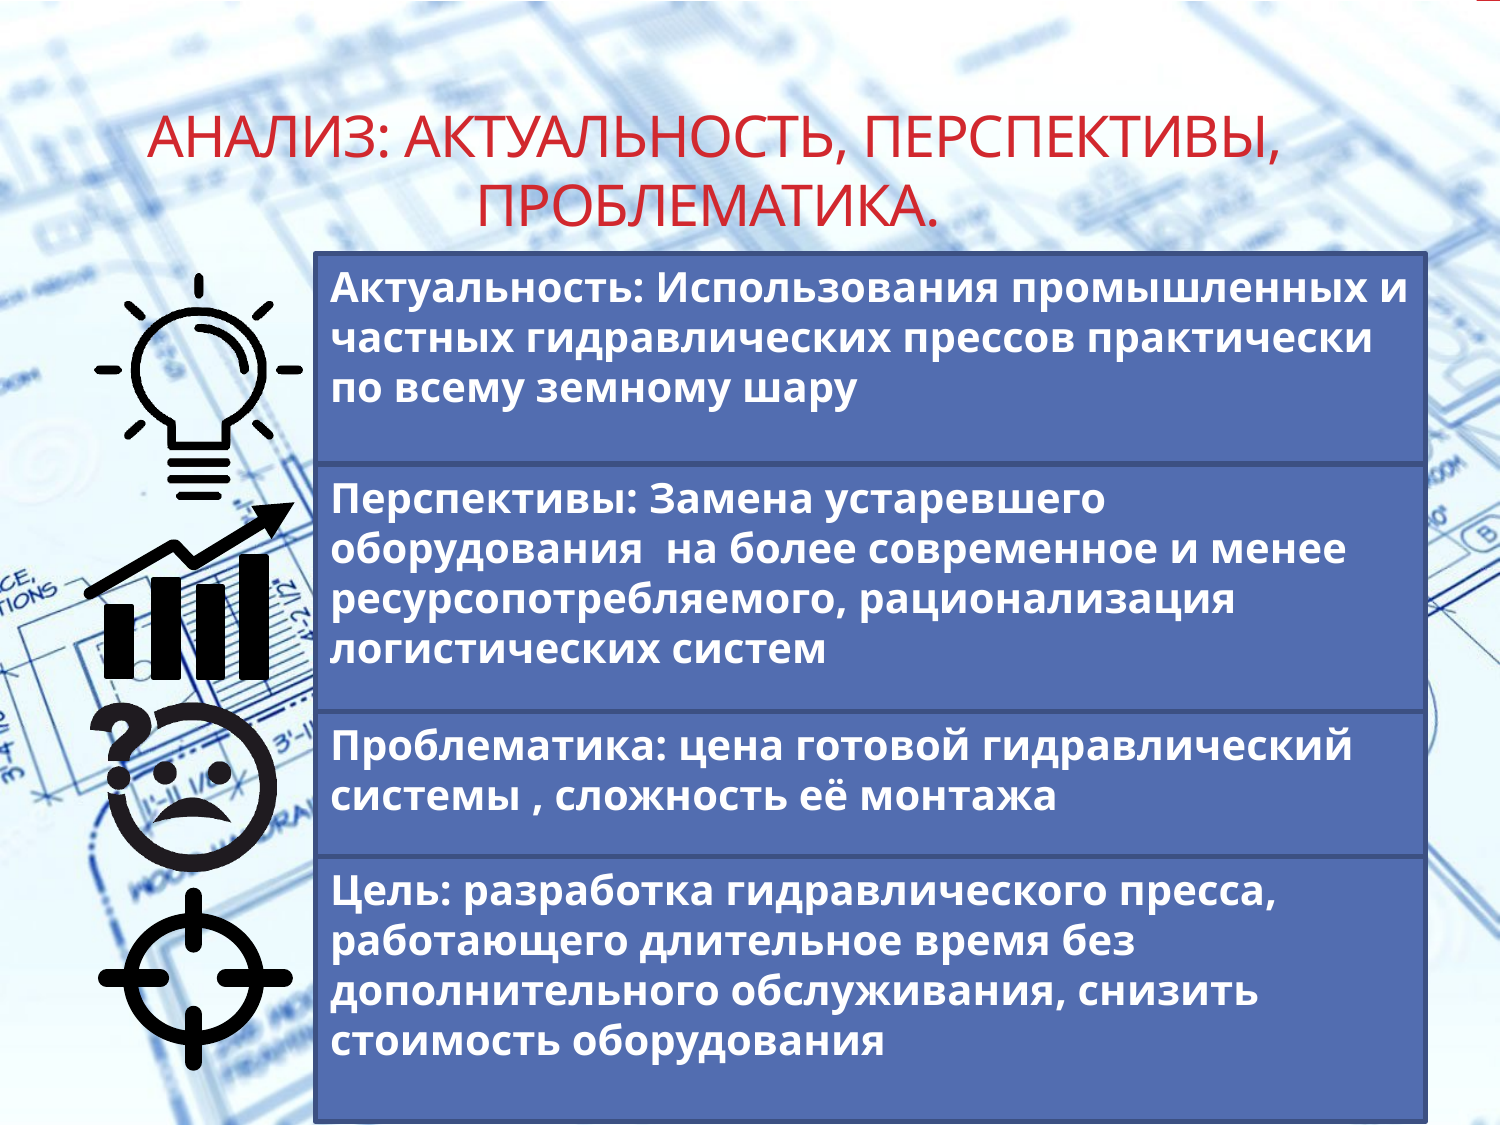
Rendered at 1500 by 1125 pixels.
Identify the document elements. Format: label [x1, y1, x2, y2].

text_box [89, 501, 296, 679]
text_box [106, 895, 285, 1063]
picture [0, 0, 1500, 1125]
